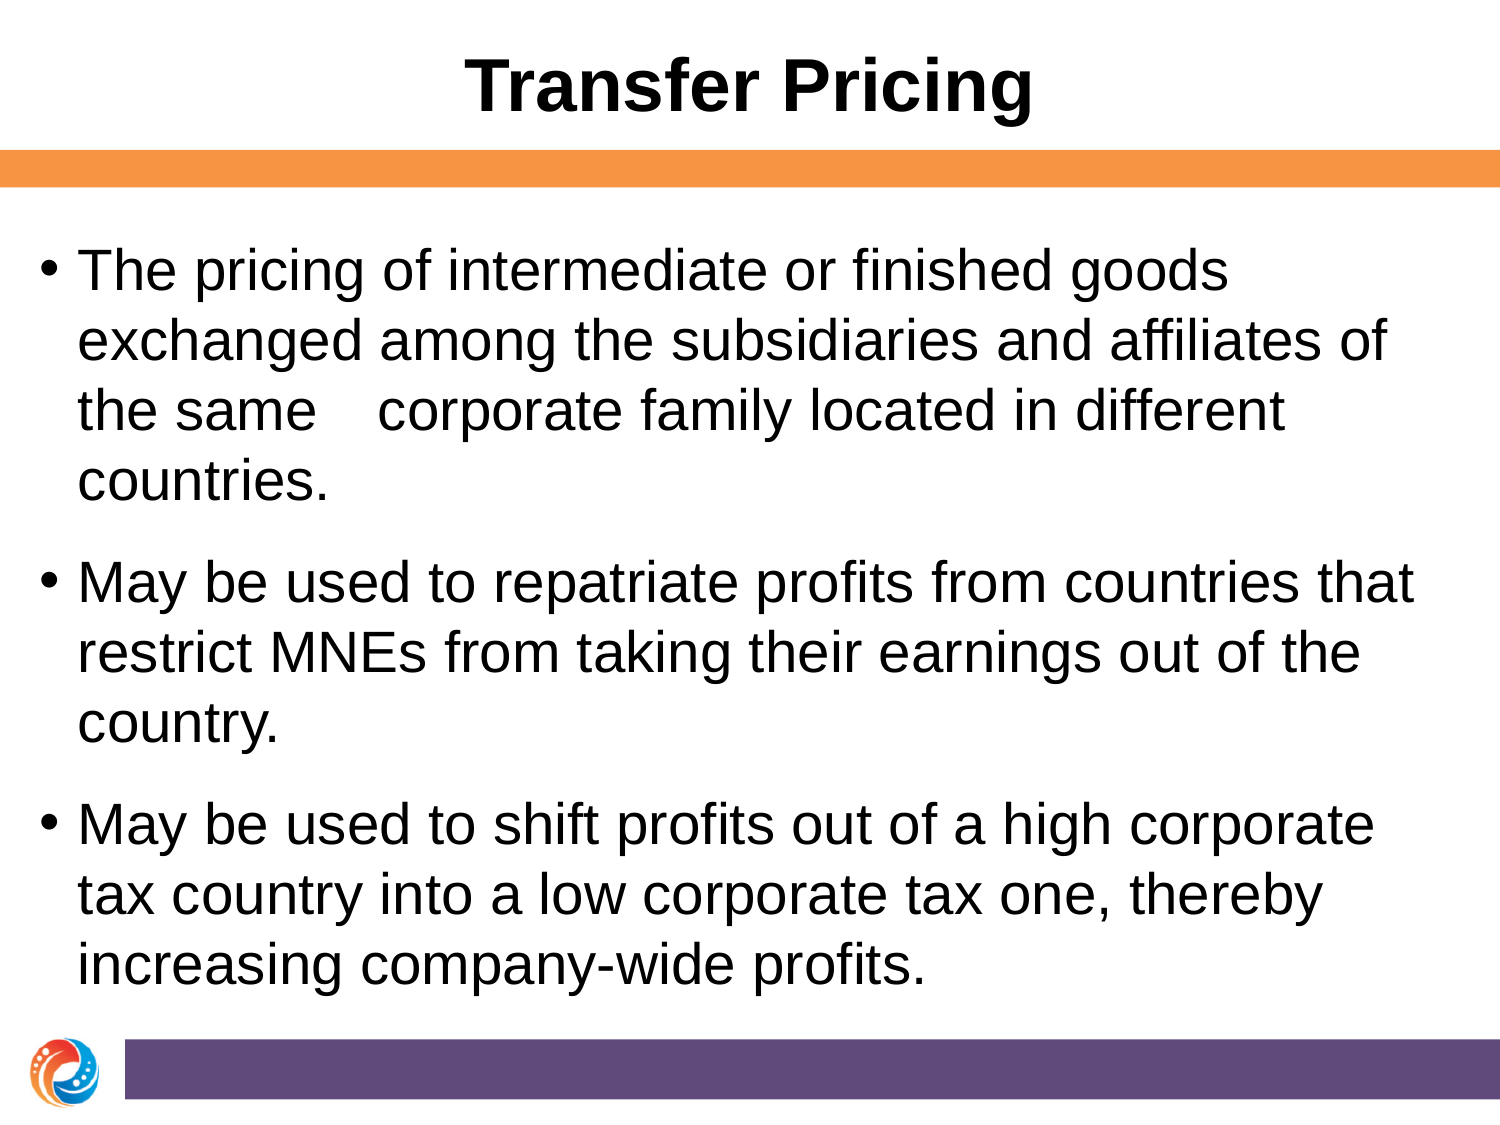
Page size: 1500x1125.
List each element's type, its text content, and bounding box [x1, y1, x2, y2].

text_box [988, 1039, 1500, 1100]
text_box [0, 148, 1500, 190]
text_box [125, 1051, 512, 1100]
subtitle The pricing of intermediate or finished goods exchanged among the subsidiaries and affiliates of the same corporate family located in different countries. May be used to repatriate profits from countries that restrict MNEs from taking their earnings out of the country. May be used to shift profits out of a high corporate tax country into a low corporate tax one, thereby increasing company-wide profits. [24, 224, 1476, 1051]
picture [23, 1032, 105, 1111]
title Transfer Pricing [112, 12, 1388, 148]
footer Copyright © 2014 Pearson Education [512, 1042, 988, 1103]
